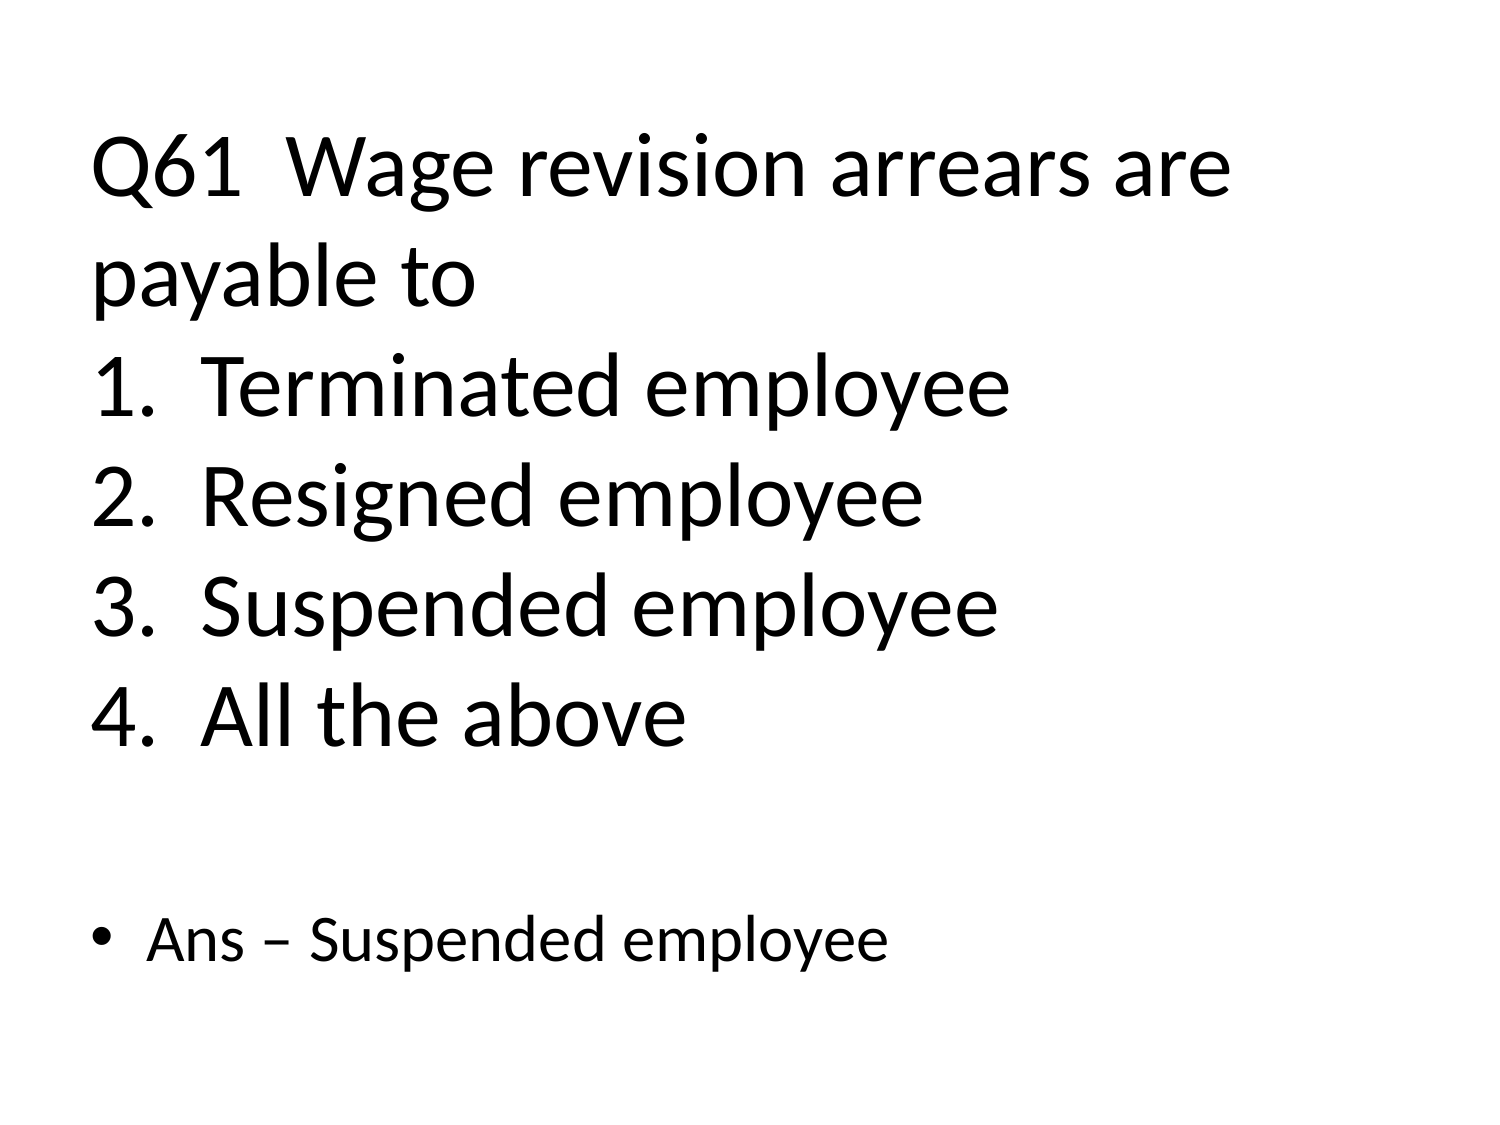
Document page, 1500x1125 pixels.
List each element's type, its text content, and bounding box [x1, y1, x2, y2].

list Ans – Suspended employee [75, 887, 1425, 1005]
title Q61 Wage revision arrears are payable to 1. Terminated employee 2. Resigned employee 3. Suspended employee 4. All the above [75, 45, 1425, 825]
